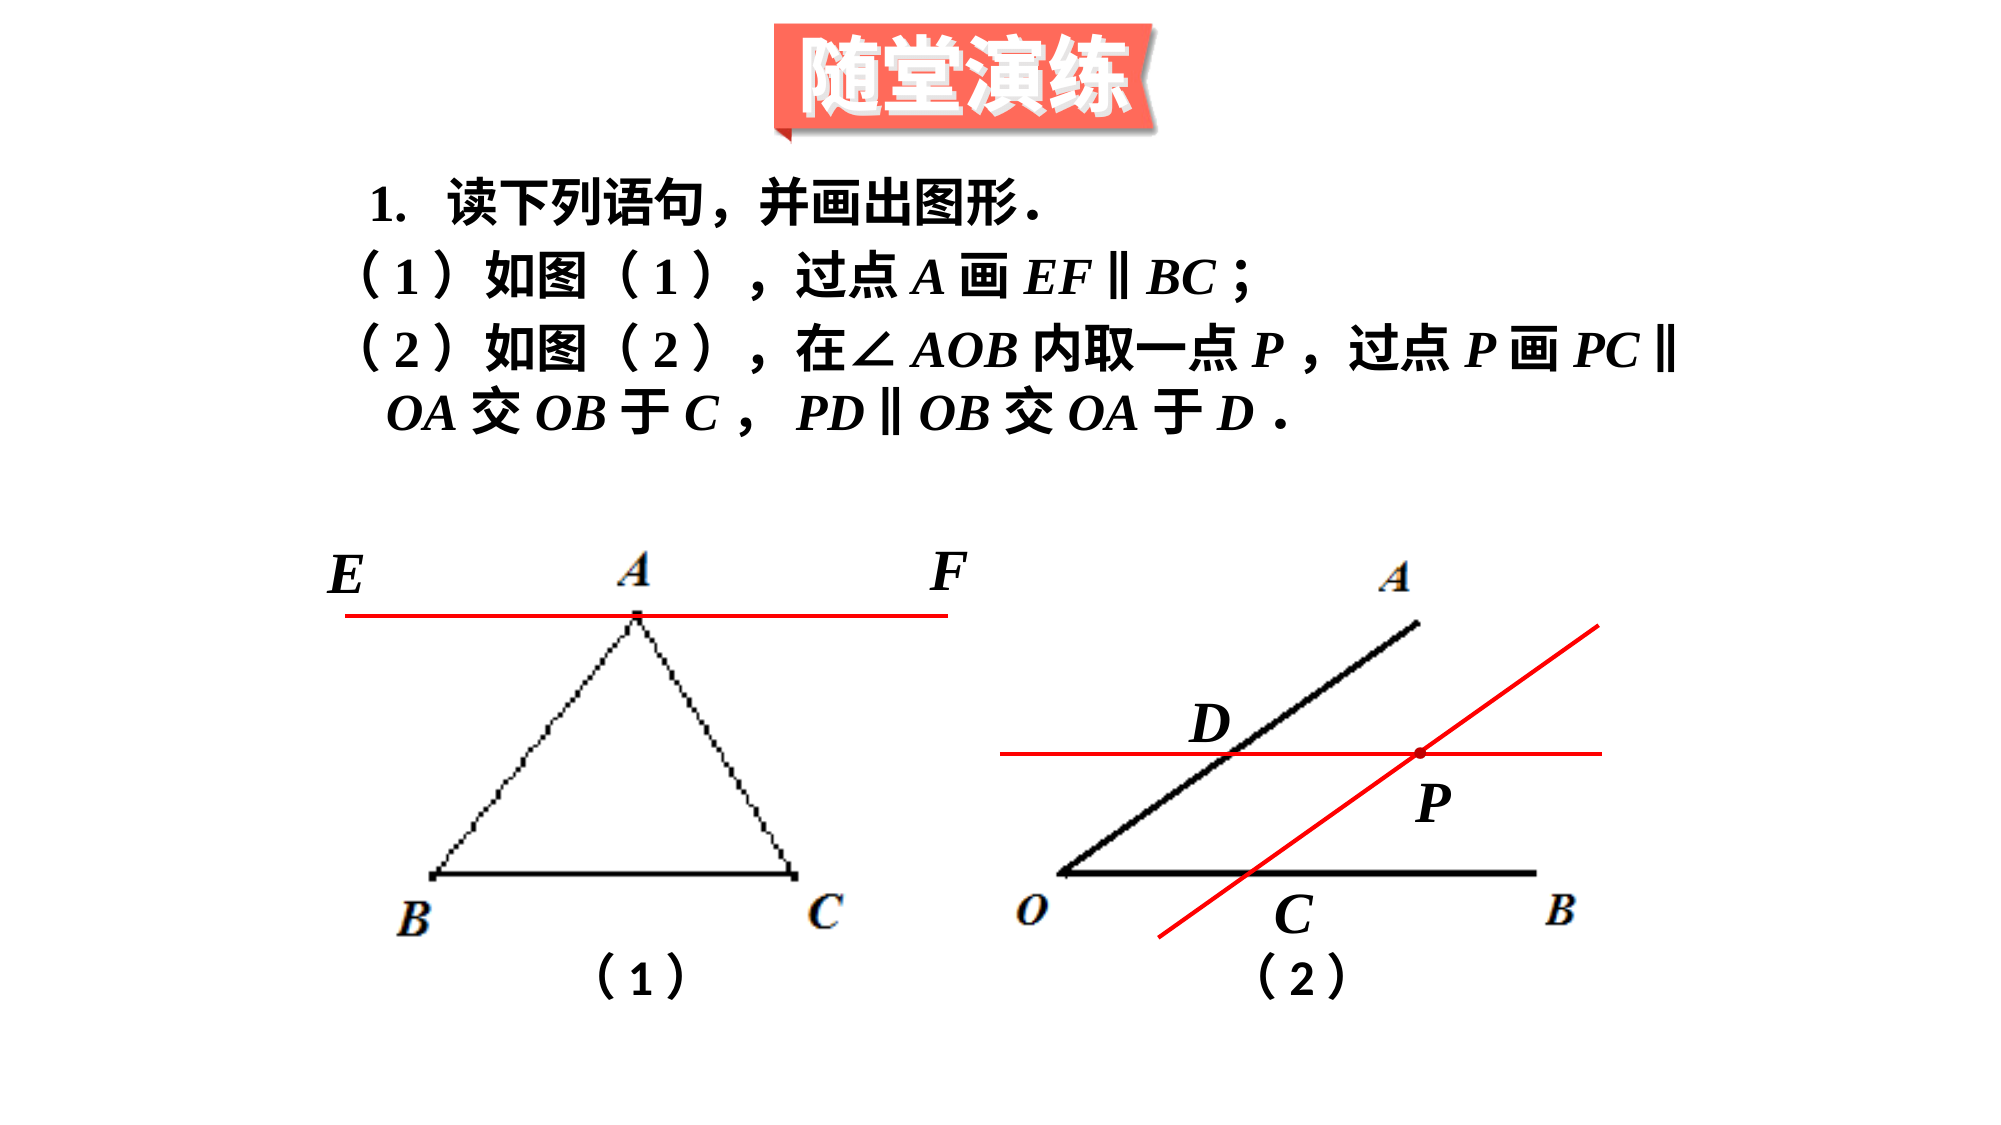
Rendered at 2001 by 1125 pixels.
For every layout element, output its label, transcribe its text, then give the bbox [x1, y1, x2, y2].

picture [385, 617, 871, 979]
picture [385, 512, 871, 616]
text_box 1. 读下列语句，并画出图形． （1）如图（1），过点A画EF ∥ BC； （2）如图（2），在∠AOB内取一点P，过点P画PC ∥ OA交OB于C，PD ∥ OB交OA于D． [314, 162, 1750, 450]
text_box E [312, 527, 381, 613]
text_box （1） [551, 979, 730, 1013]
text_box （2） [1212, 954, 1392, 1013]
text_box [1158, 625, 1599, 938]
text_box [763, 0, 1212, 225]
text_box F [914, 524, 984, 610]
picture [1011, 755, 1603, 954]
picture [1011, 559, 1603, 754]
